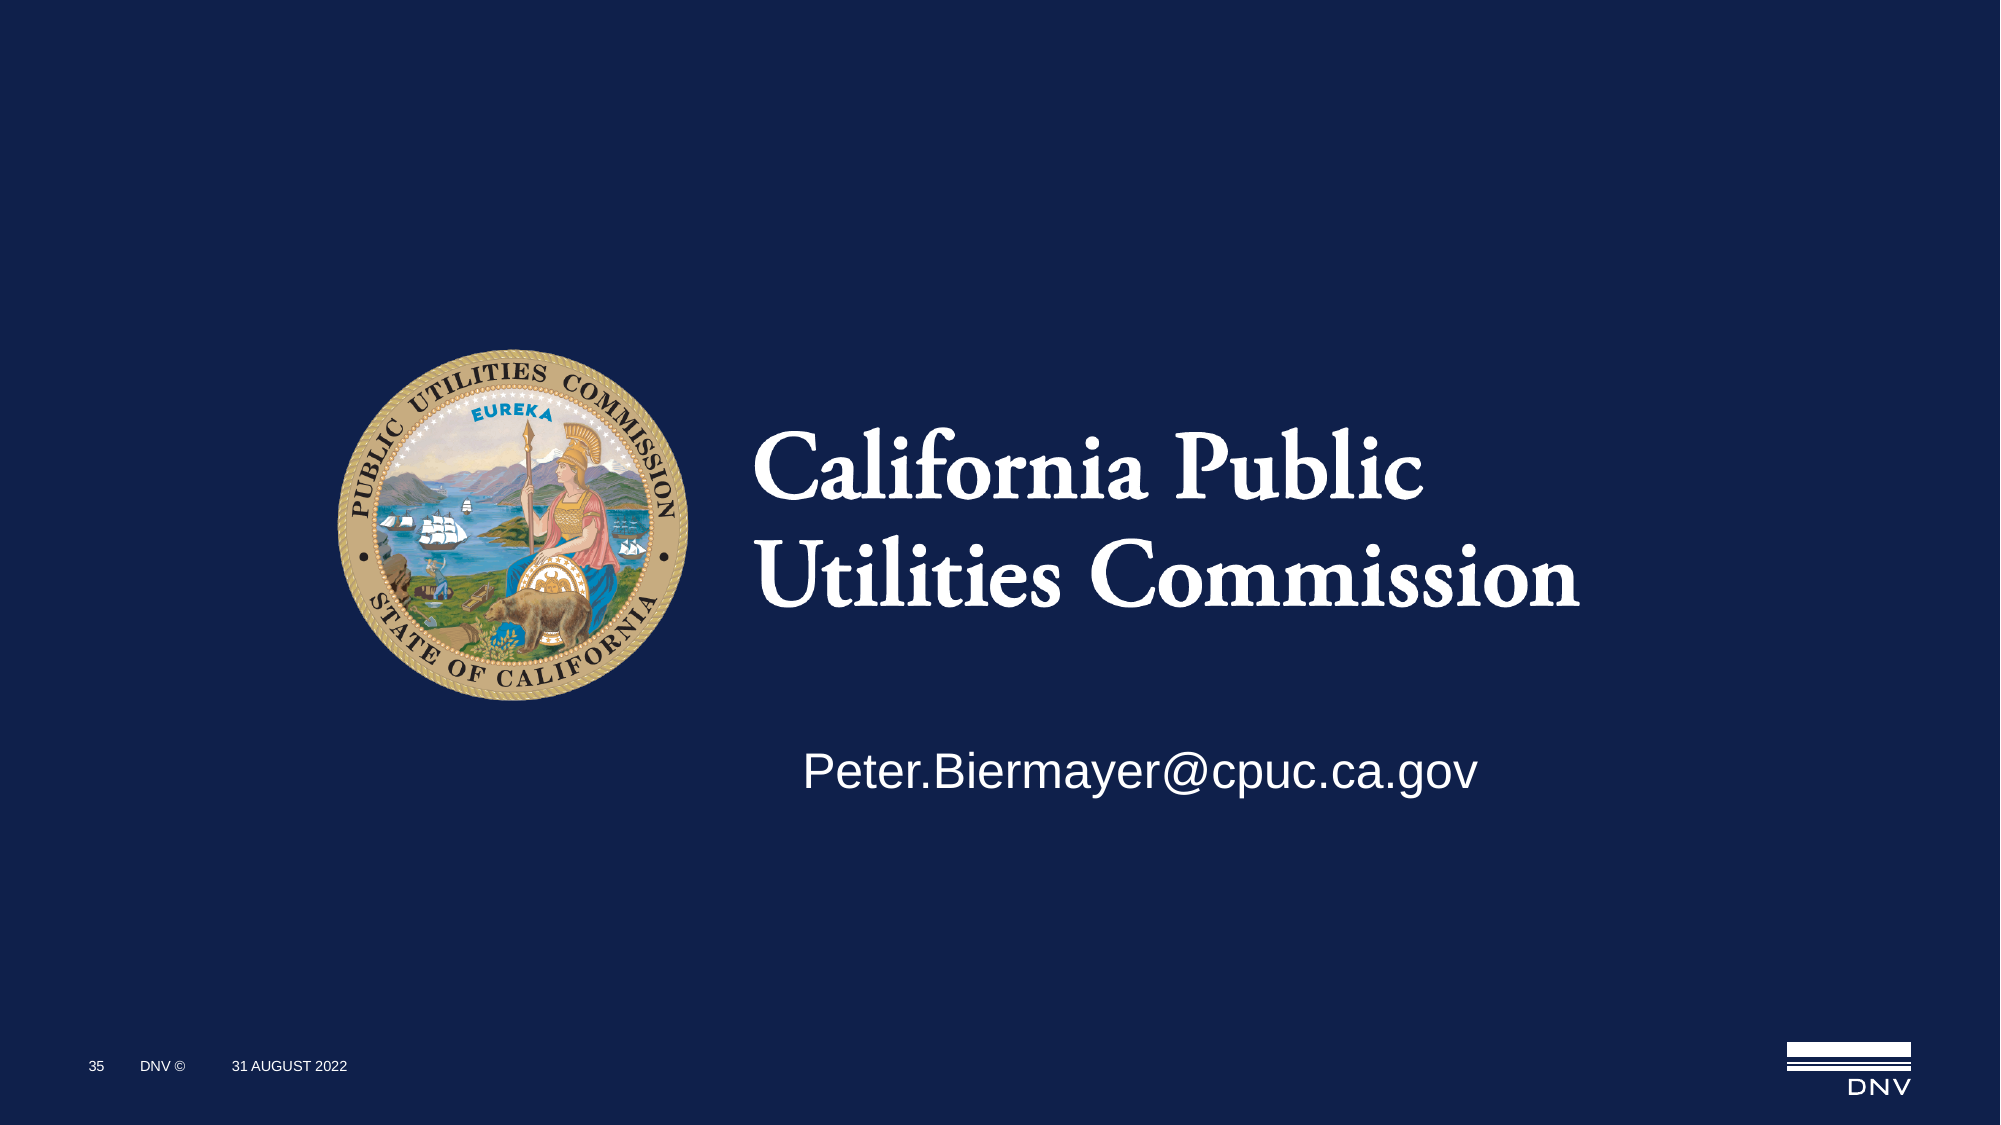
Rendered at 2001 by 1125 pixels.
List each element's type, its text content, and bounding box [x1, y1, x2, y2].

picture [337, 349, 1581, 701]
text_box Peter.Biermayer@cpuc.ca.gov [787, 724, 1837, 896]
slide_number 35 [88, 1056, 133, 1082]
